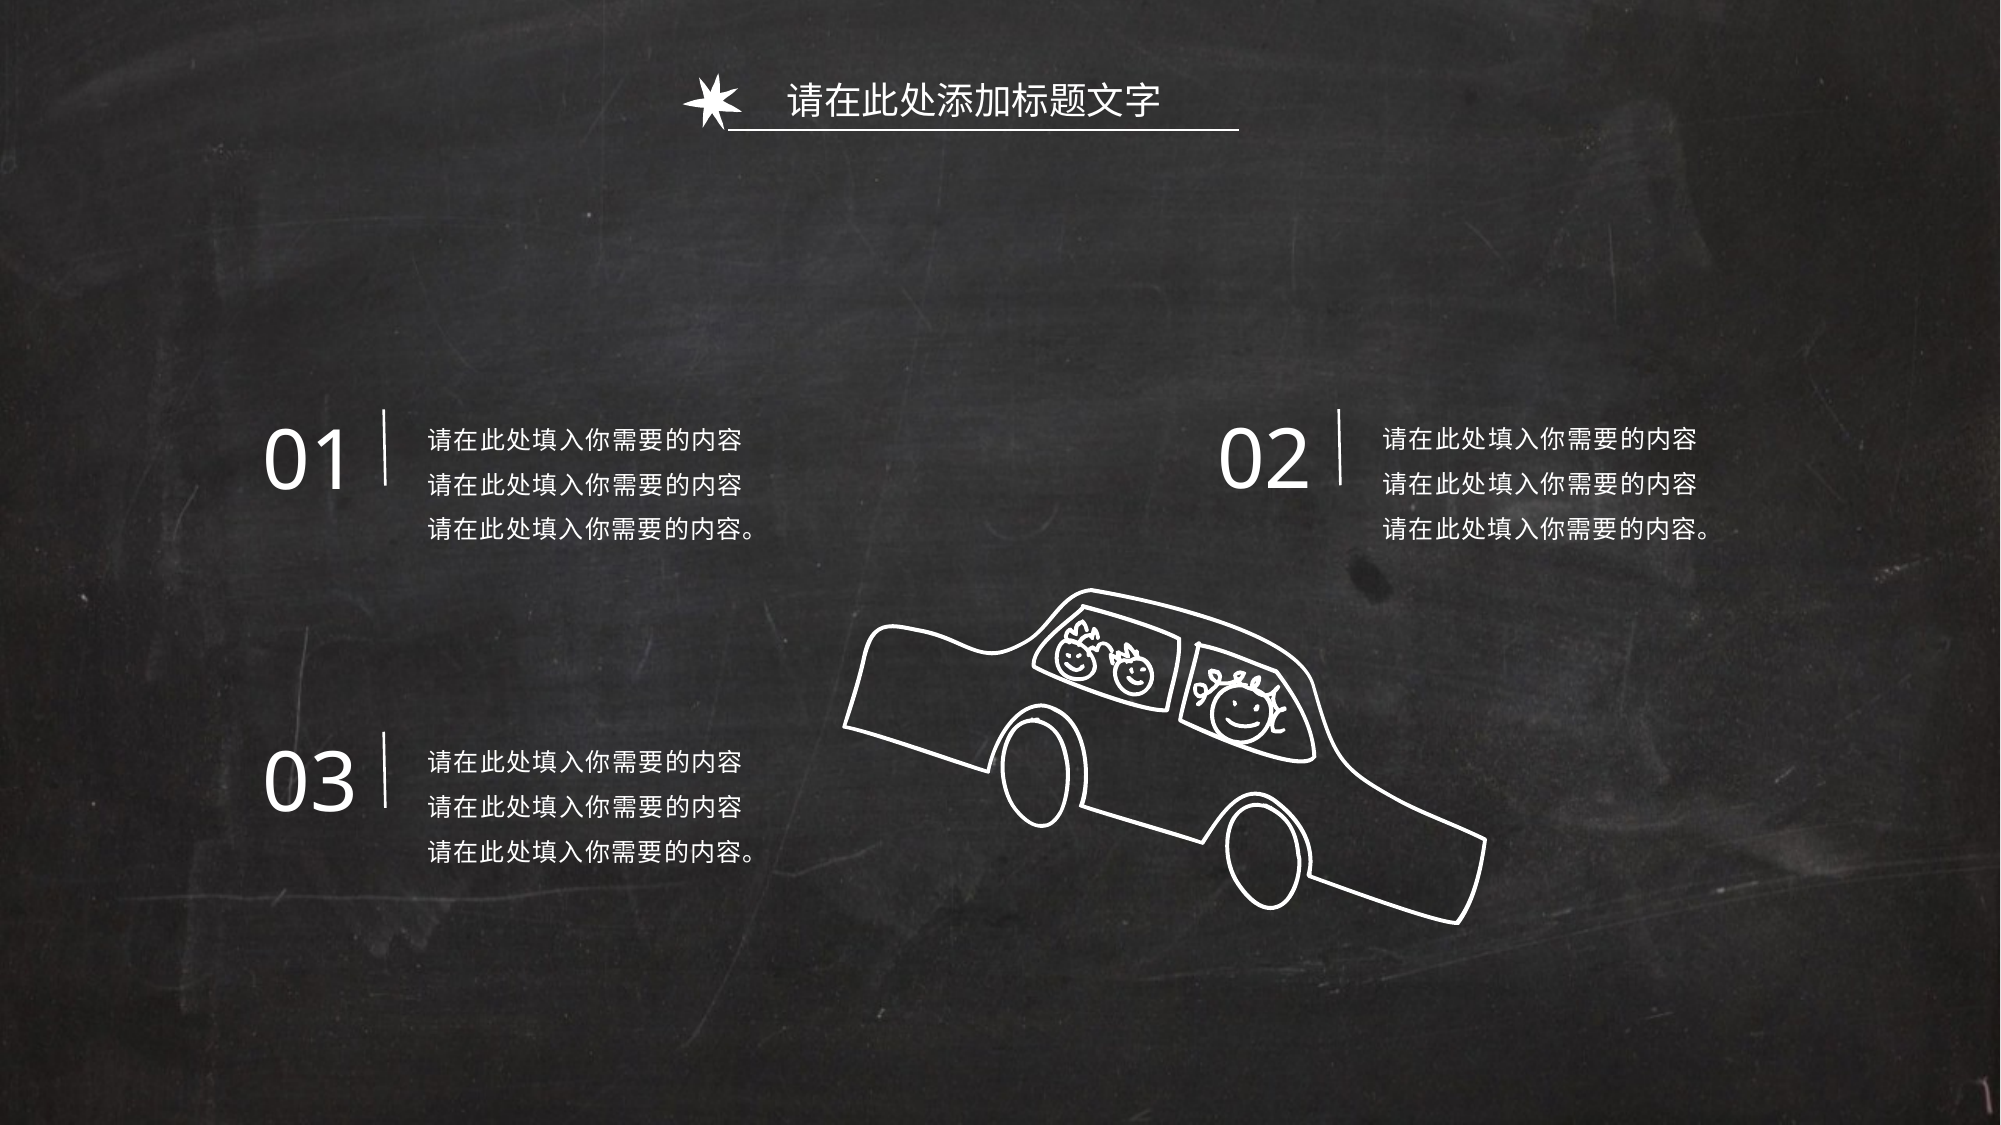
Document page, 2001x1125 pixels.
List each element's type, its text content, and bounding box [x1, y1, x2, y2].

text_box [697, 69, 1252, 130]
picture [0, 0, 2001, 1125]
text_box 01 [247, 398, 402, 514]
text_box 03 [247, 720, 402, 836]
text_box 请在此处填入你需要的内容请在此处填入你需要的内容请在此处填入你需要的内容。 [412, 401, 759, 552]
text_box 请在此处填入你需要的内容请在此处填入你需要的内容请在此处填入你需要的内容。 [412, 724, 759, 874]
text_box 请在此处填入你需要的内容请在此处填入你需要的内容请在此处填入你需要的内容。 [1367, 401, 1714, 551]
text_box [842, 588, 1487, 925]
text_box 02 [1203, 398, 1357, 513]
